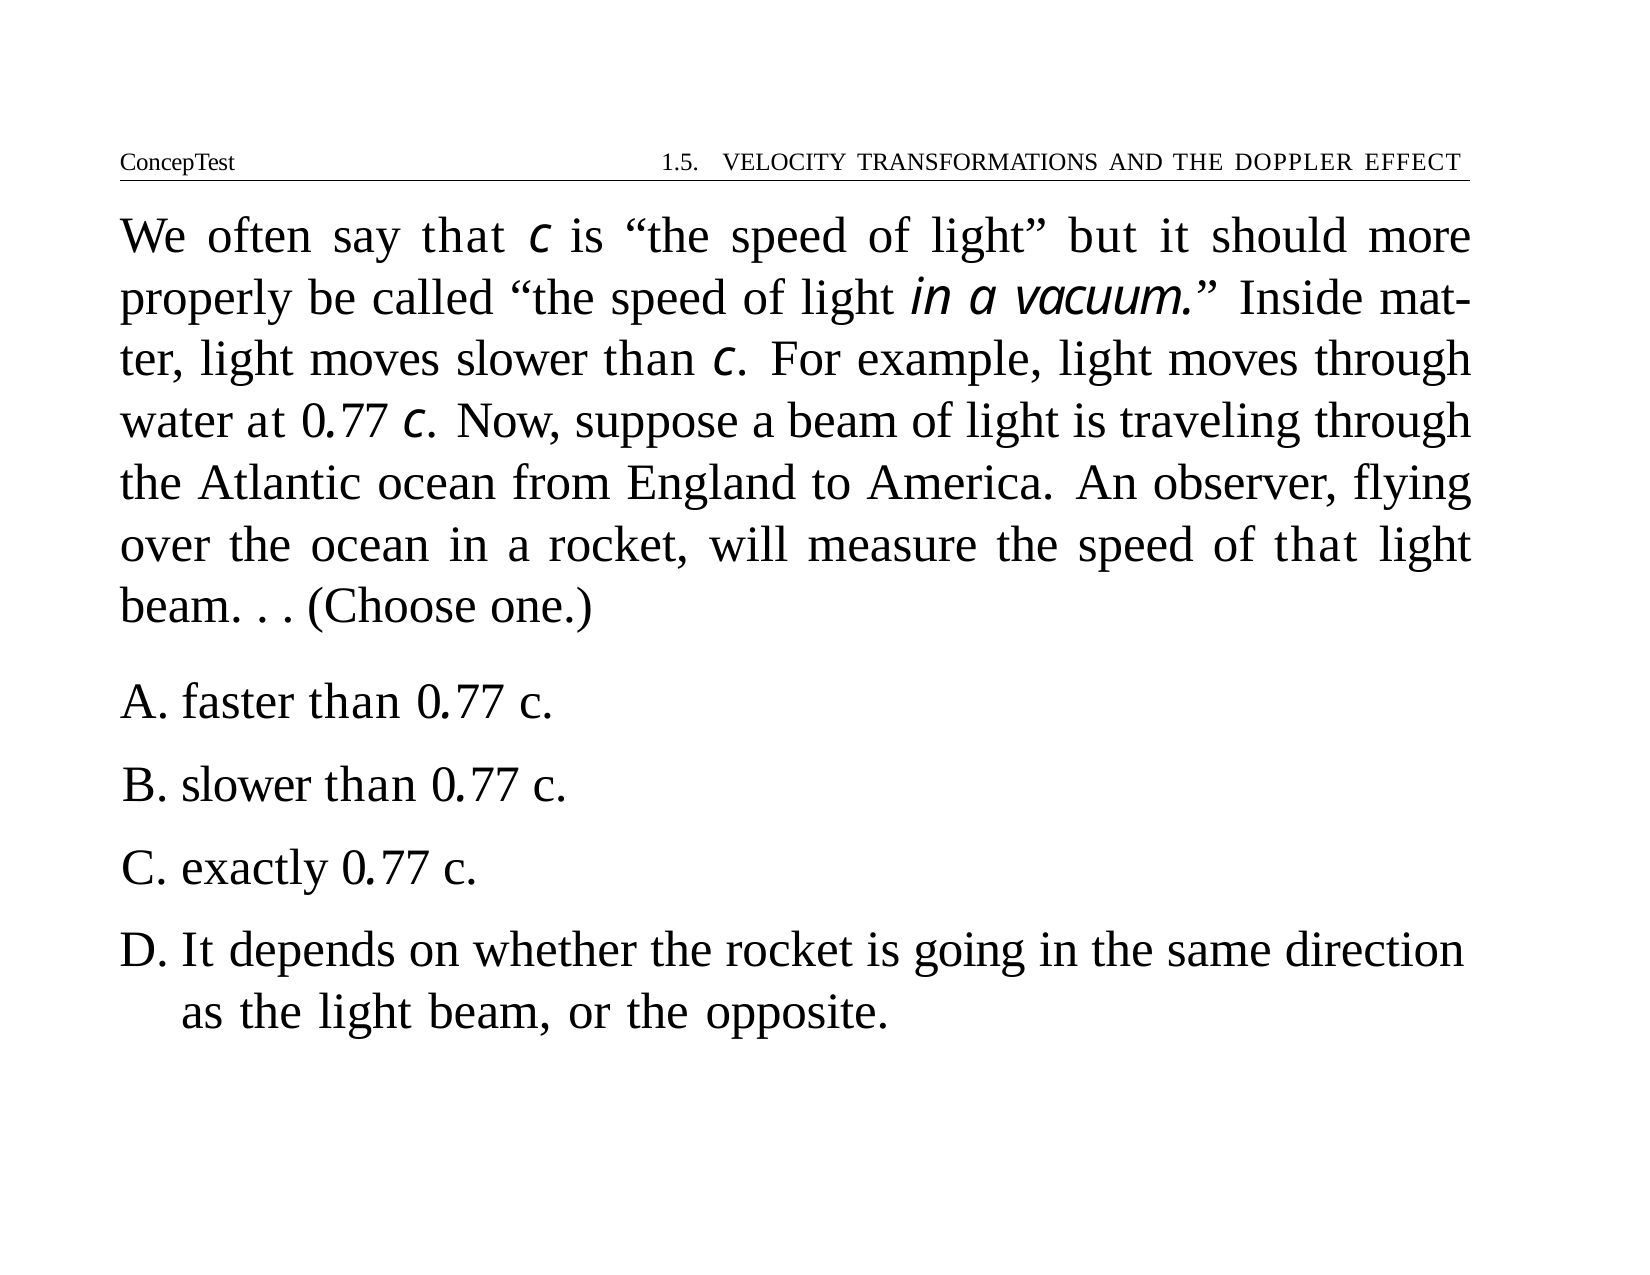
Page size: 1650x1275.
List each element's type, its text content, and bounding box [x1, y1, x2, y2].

text_box ConcepTest 1.5. VELOCITY TRANSFORMATIONS AND THE DOPPLER EFFECT We often say that c is “the speed of light” but it should more properly be called “the speed of light in a vacuum.” Inside mat- ter, light moves slower than c. For example, light moves through water at 0.77 c. Now, suppose a beam of light is traveling through the Atlantic ocean from England to America. An observer, flying over the ocean in a rocket, will measure the speed of that light beam. . . (Choose one.) faster than 0.77 c. slower than 0.77 c. exactly 0.77 c. It depends on whether the rocket is going in the same direction as the light beam, or the opposite. [117, 132, 1473, 1039]
